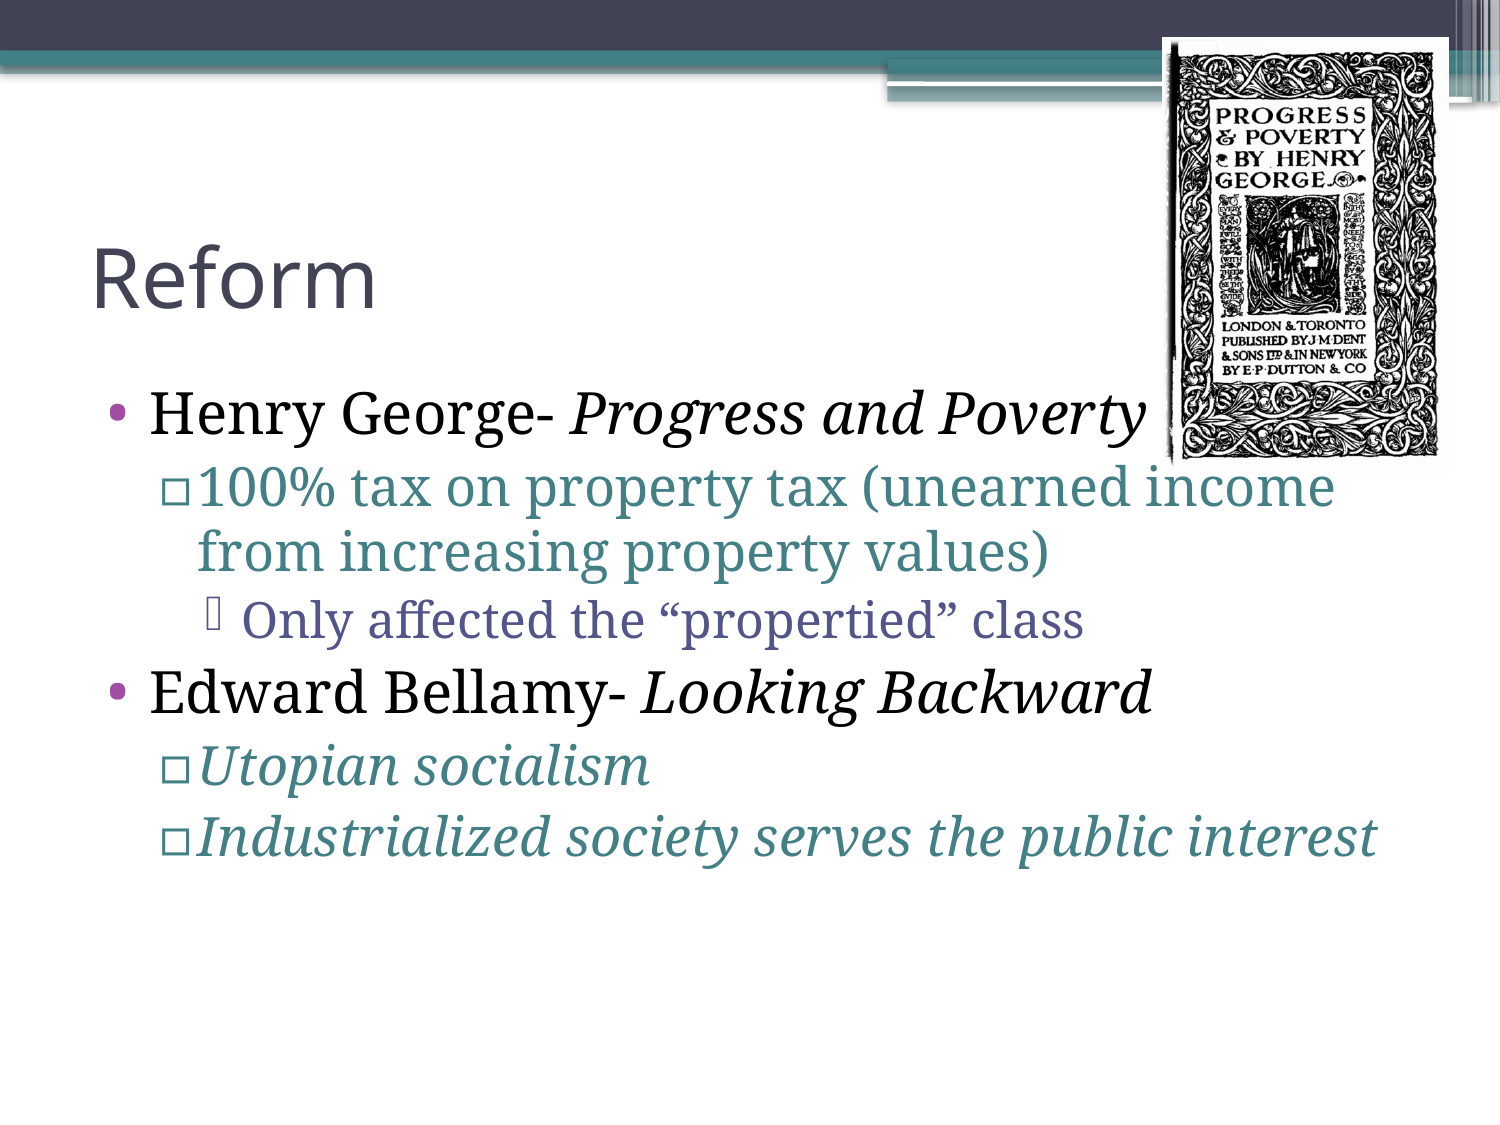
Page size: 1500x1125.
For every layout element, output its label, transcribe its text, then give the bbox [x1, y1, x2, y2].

title Reform [75, 187, 1155, 363]
picture [1162, 37, 1449, 473]
list Henry George- Progress and Poverty 100% tax on property tax (unearned income from increasing property values) Only affected the “propertied” class Edward Bellamy- Looking Backward Utopian socialism Industrialized society serves the public interest [75, 368, 1425, 1079]
